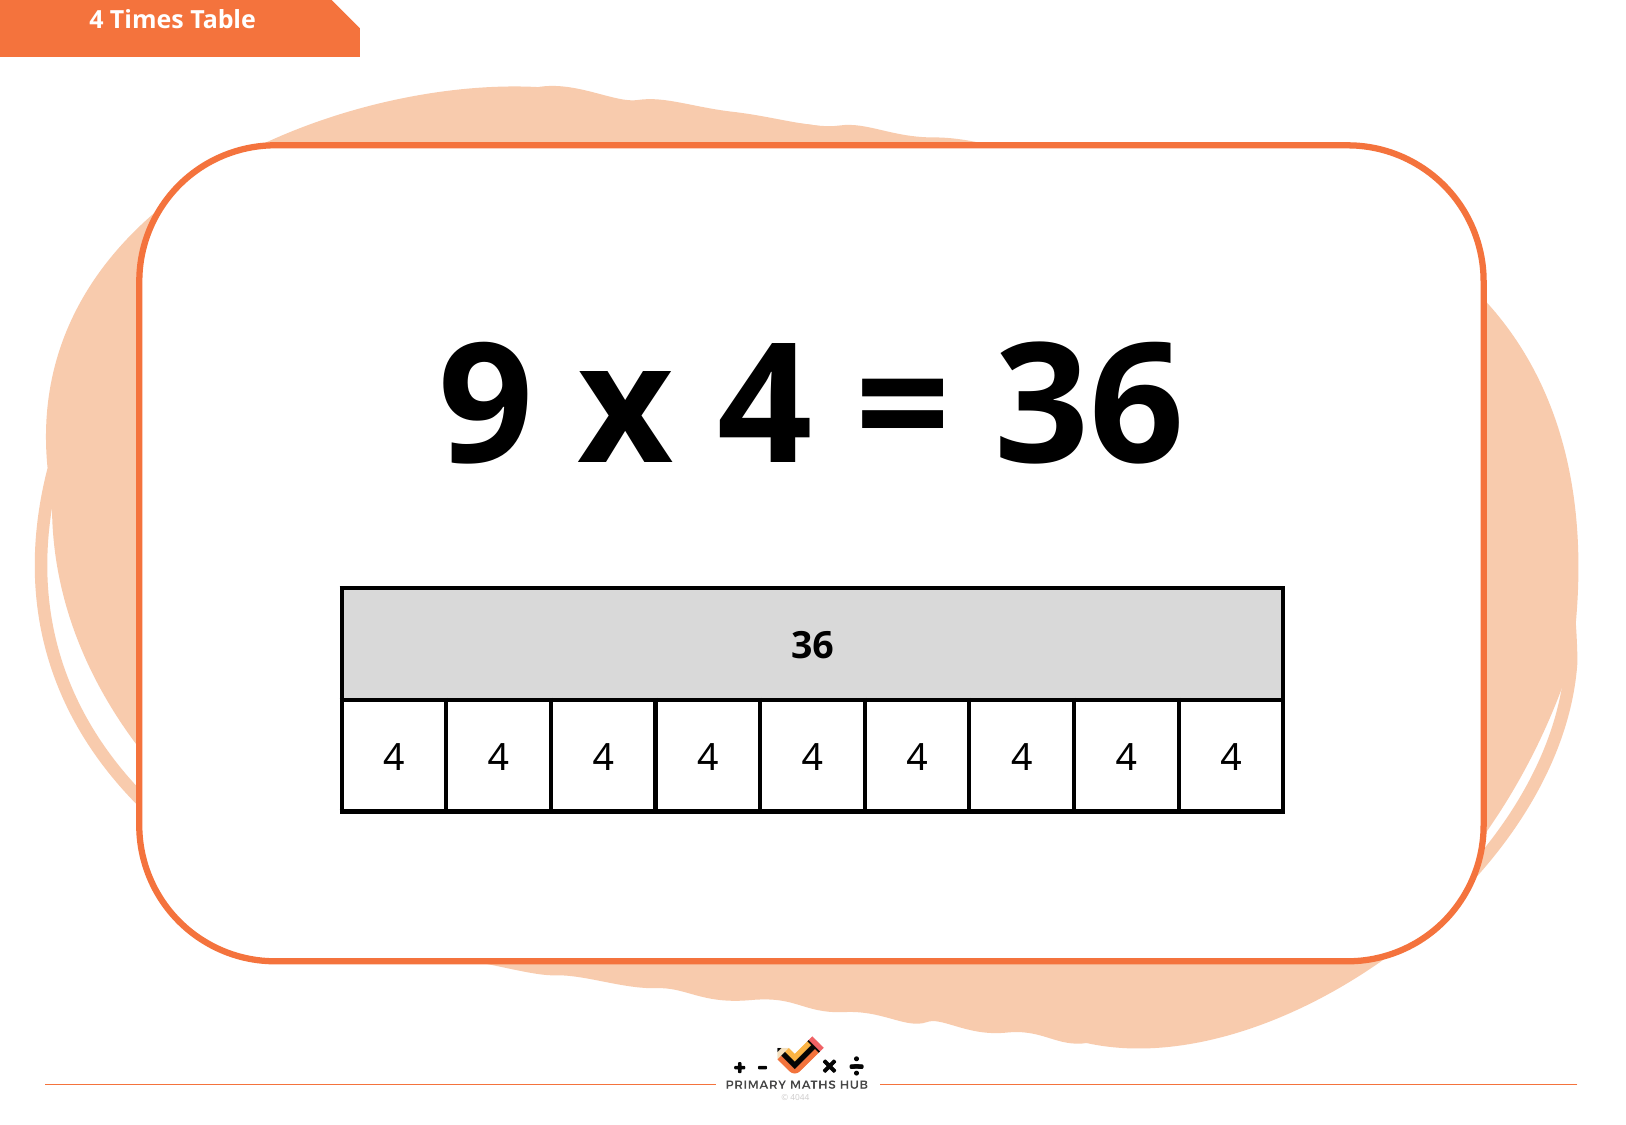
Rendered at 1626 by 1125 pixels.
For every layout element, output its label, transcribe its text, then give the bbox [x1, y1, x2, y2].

text_box [1479, 300, 1579, 867]
text_box [138, 144, 1485, 963]
table_cell 4 [762, 702, 863, 809]
text_box © 4044 [720, 1084, 870, 1110]
table_cell 4 [971, 702, 1072, 809]
table_header 36 [344, 590, 1281, 698]
text_box [273, 91, 956, 144]
text_box 4 Times Table [0, 0, 361, 58]
table_cell 4 [867, 702, 967, 809]
table_cell 4 [658, 702, 758, 809]
table_cell 4 [1076, 702, 1177, 809]
table_cell 4 [344, 702, 444, 809]
text_box [39, 214, 155, 799]
picture [722, 1034, 872, 1094]
table_cell 4 [448, 702, 549, 809]
text_box [496, 960, 1374, 1044]
table_cell 4 [1181, 702, 1281, 809]
table_cell 4 [553, 702, 653, 809]
text_box 9 x 4 = 36 [140, 288, 1485, 503]
